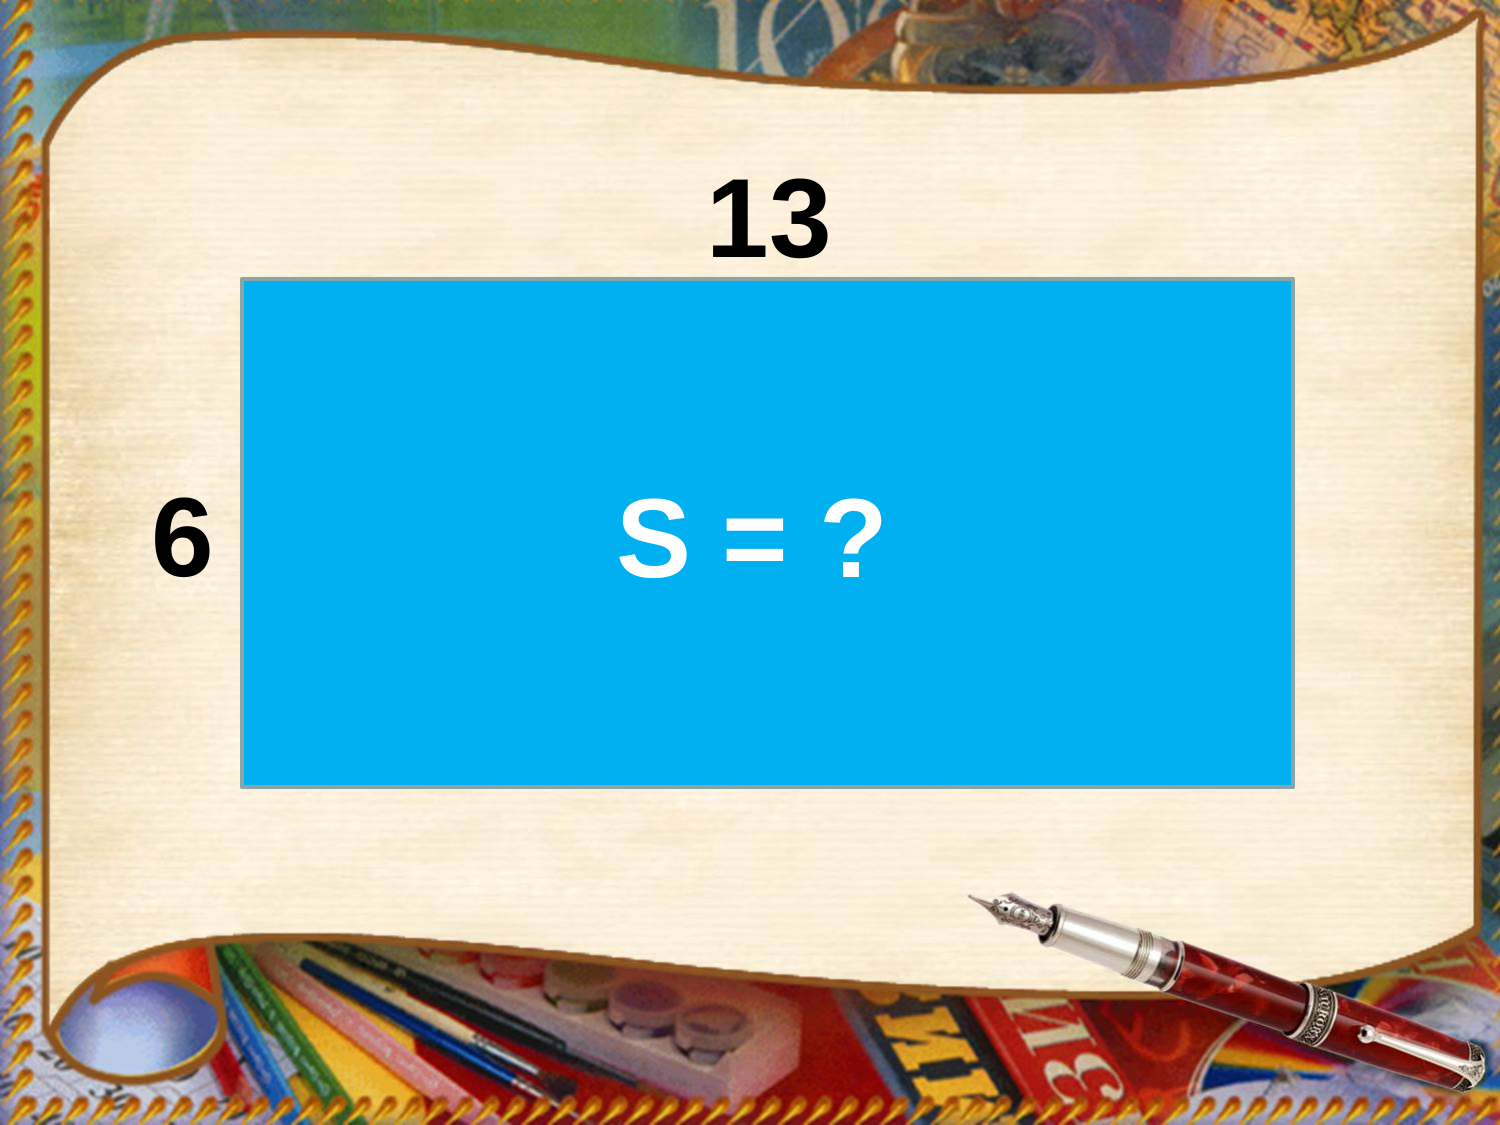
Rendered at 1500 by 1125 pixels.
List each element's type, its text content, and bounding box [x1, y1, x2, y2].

picture [0, 0, 1500, 1125]
text_box 6 [136, 456, 229, 606]
text_box S = ? [240, 277, 1295, 789]
text_box 13 [691, 137, 847, 287]
